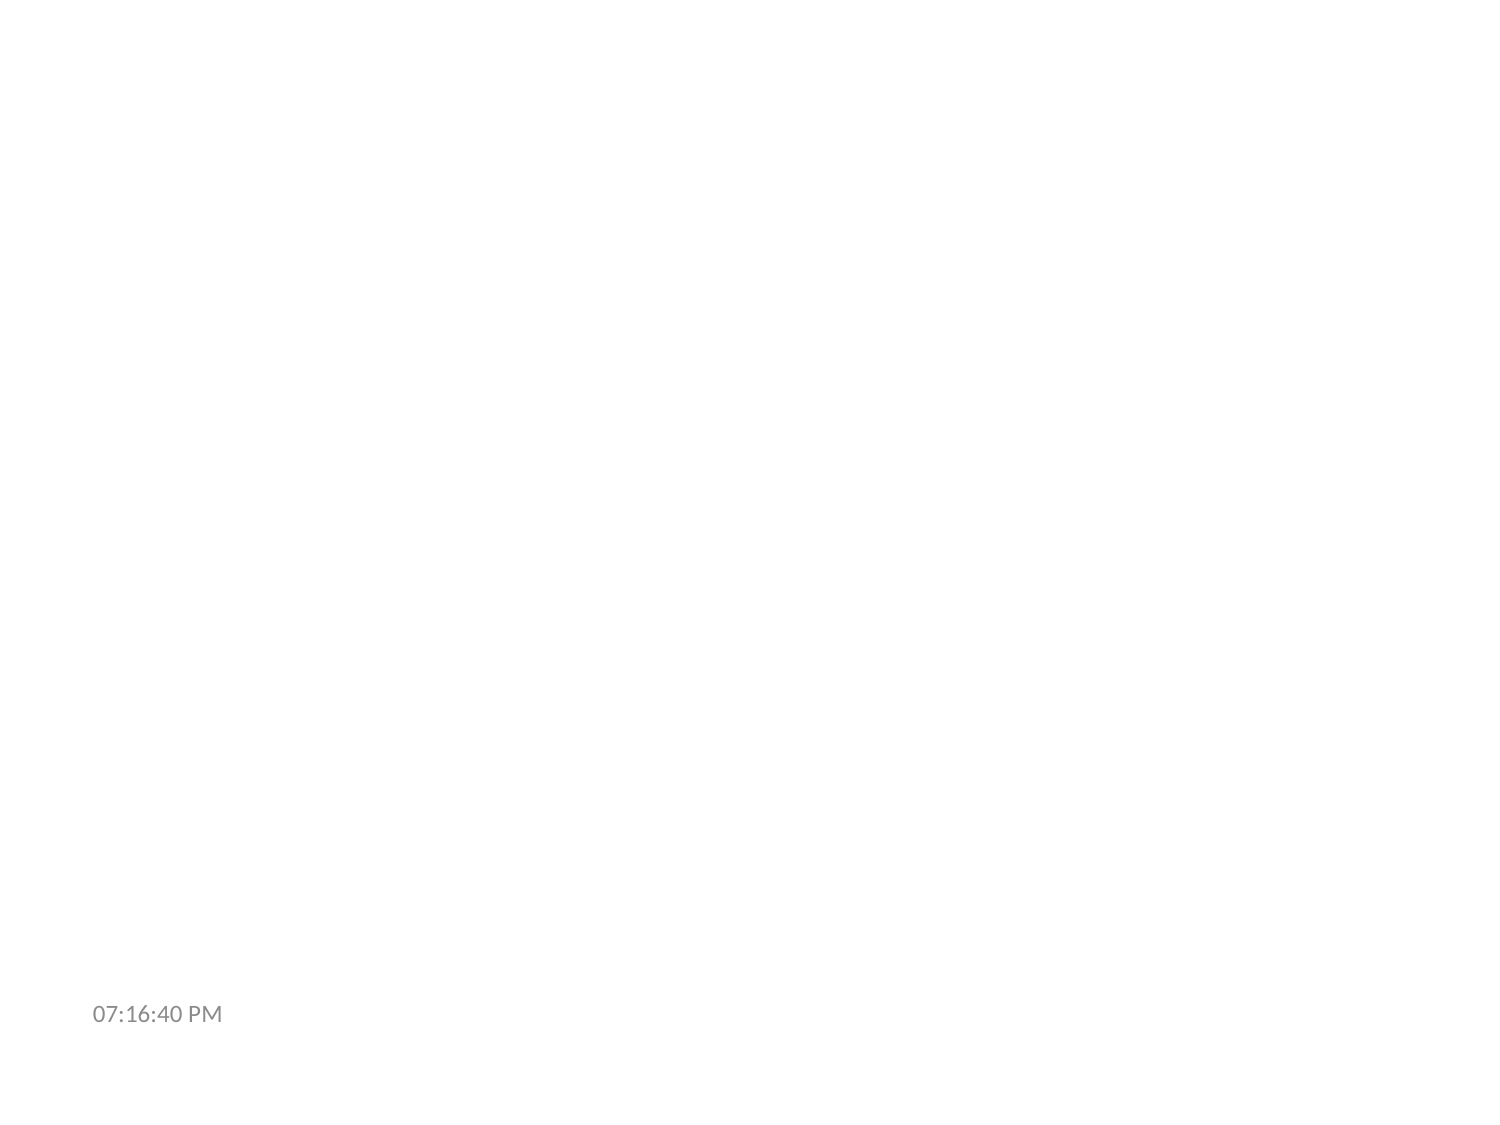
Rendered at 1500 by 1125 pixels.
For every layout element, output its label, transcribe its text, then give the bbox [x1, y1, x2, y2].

text_box 3:35:09 PM [77, 982, 428, 1043]
